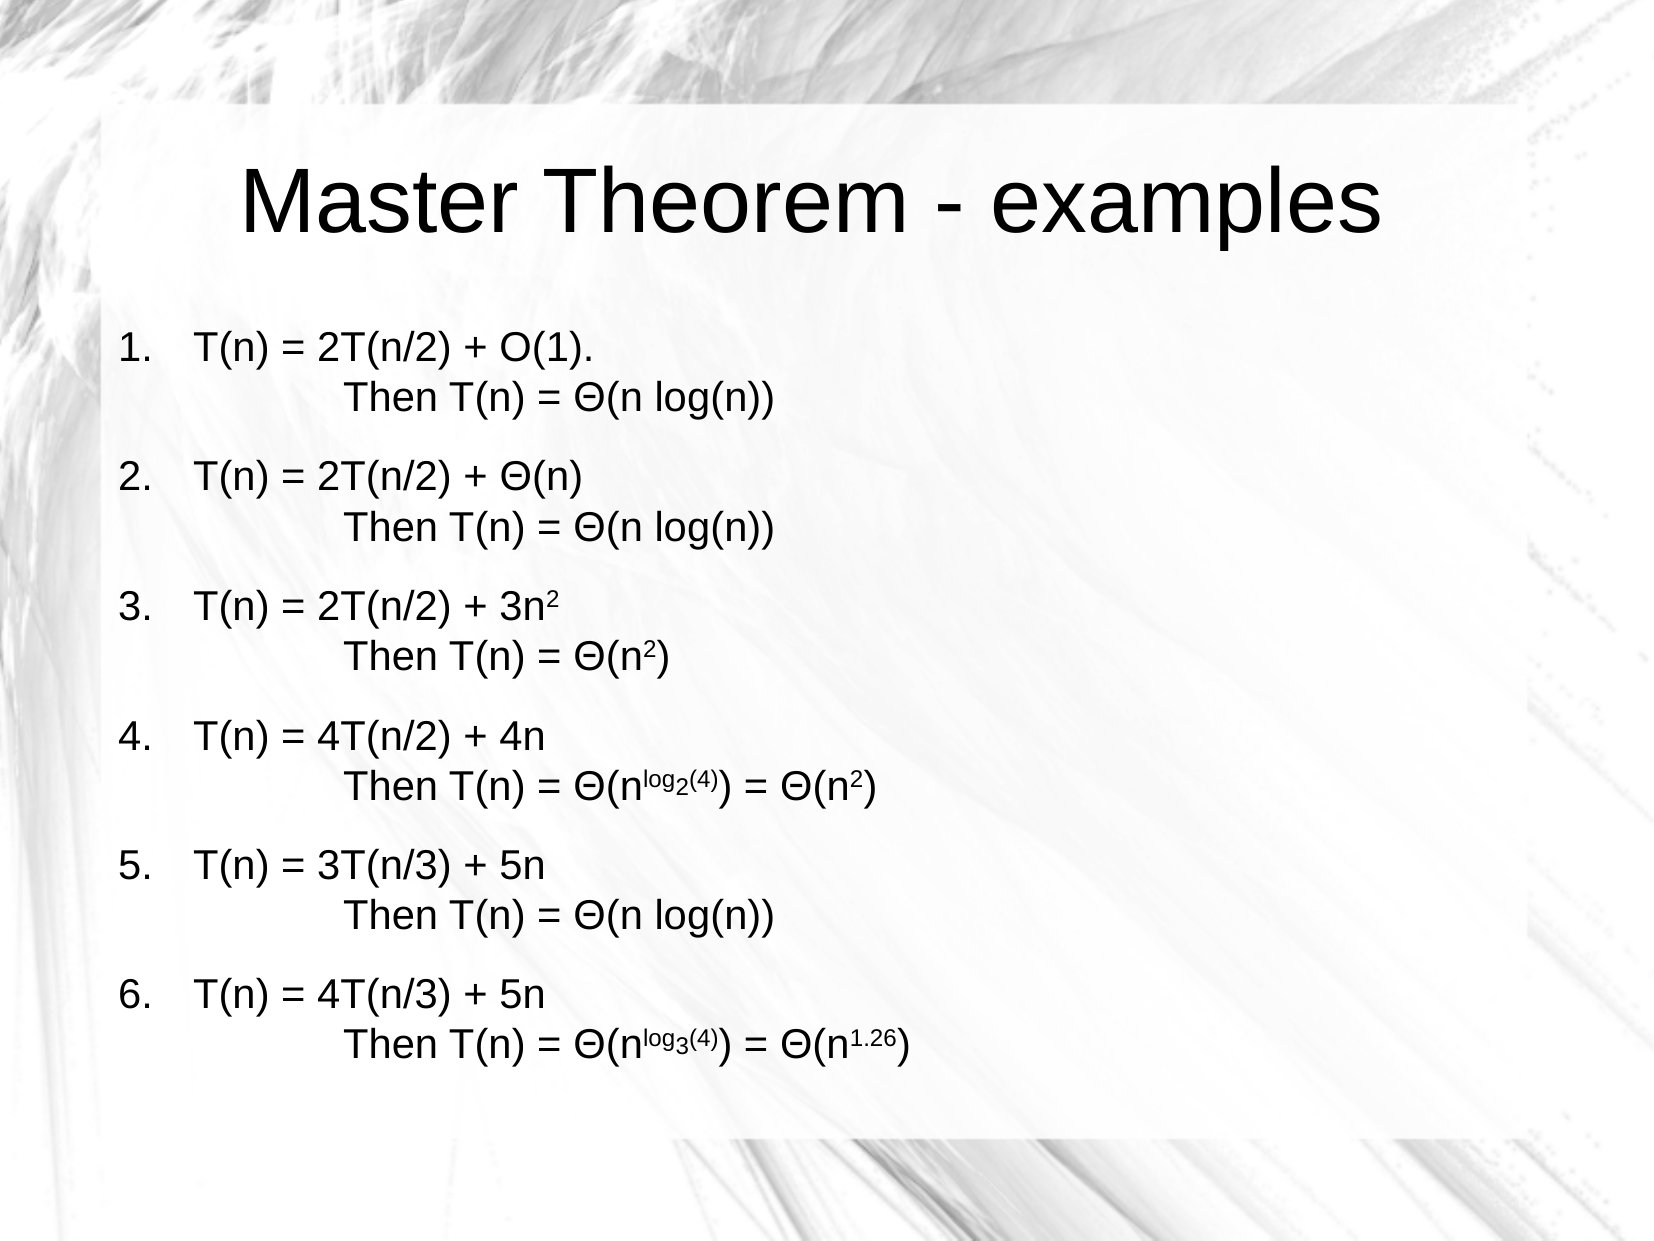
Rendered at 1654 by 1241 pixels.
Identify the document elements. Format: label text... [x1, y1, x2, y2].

list T(n) = 2T(n/2) + O(1). Then T(n) = Θ(n log(n)) T(n) = 2T(n/2) + Θ(n) Then T(n) = Θ(n log(n)) T(n) = 2T(n/2) + 3n2 Then T(n) = Θ(n2) T(n) = 4T(n/2) + 4n Then T(n) = Θ(nlog2(4)) = Θ(n2) T(n) = 3T(n/3) + 5n Then T(n) = Θ(n log(n)) T(n) = 4T(n/3) + 5n Then T(n) = Θ(nlog3(4)) = Θ(n1.26) [118, 319, 1571, 1102]
picture [0, 0, 1654, 1241]
title Master Theorem - examples [118, 112, 1506, 281]
